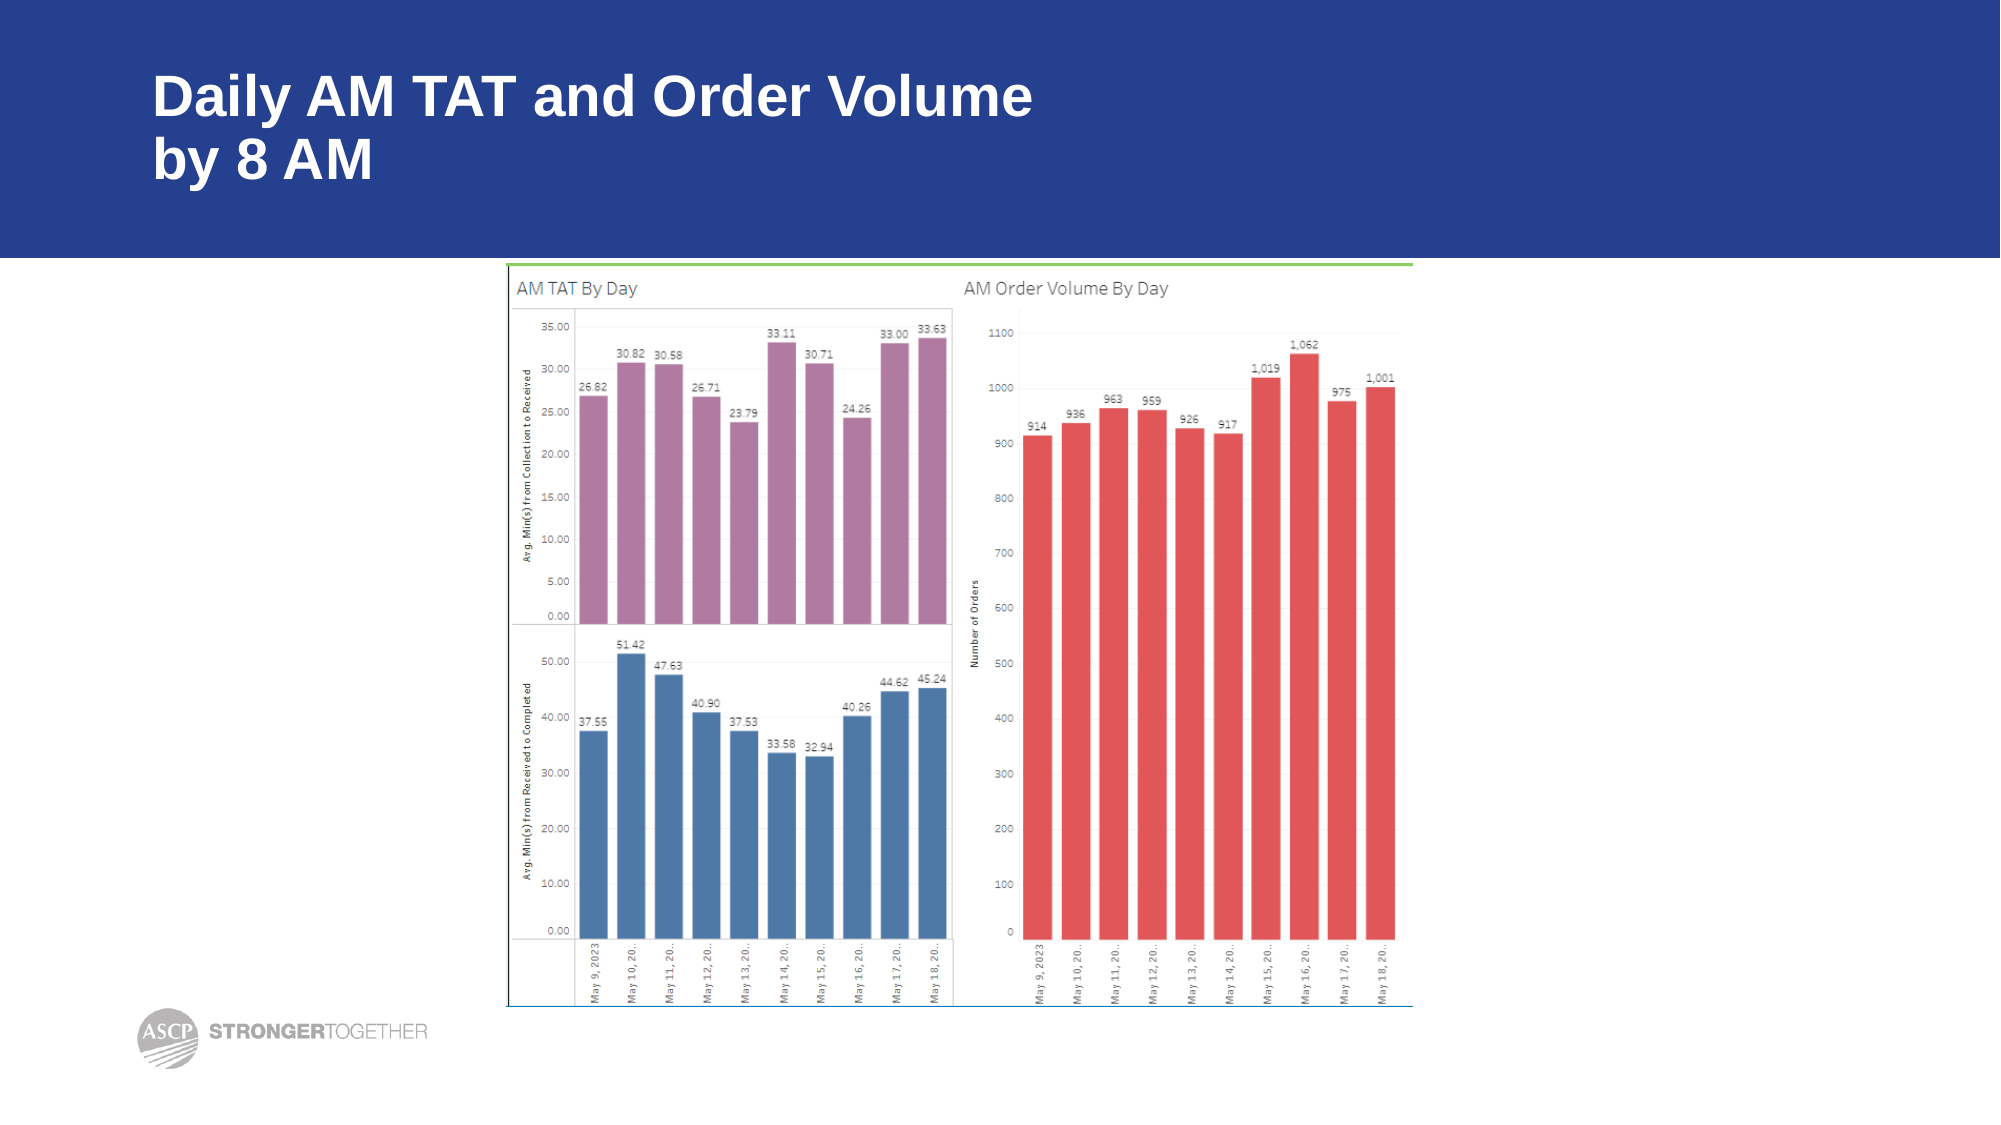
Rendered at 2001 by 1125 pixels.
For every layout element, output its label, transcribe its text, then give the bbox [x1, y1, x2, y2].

title Daily AM TAT and Order Volume by 8 AM [137, 20, 1246, 238]
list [506, 263, 1413, 1008]
picture [137, 1008, 427, 1069]
